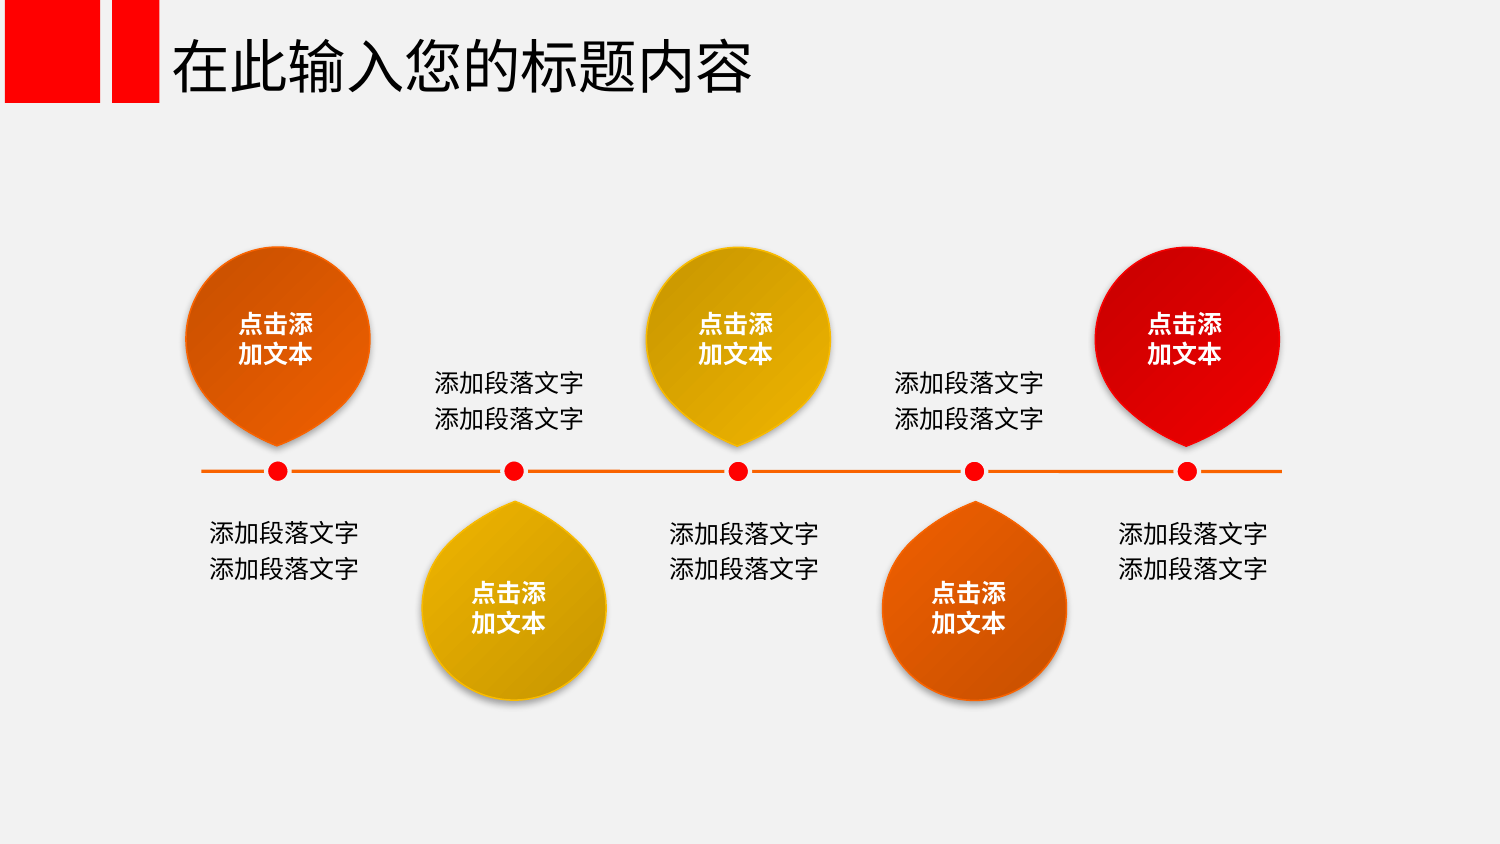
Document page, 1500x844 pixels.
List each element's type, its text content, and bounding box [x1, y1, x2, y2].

text_box 点击添加文本 [917, 570, 1032, 646]
text_box 点击添加文本 [1132, 301, 1248, 377]
text_box [266, 479, 290, 486]
text_box [1175, 479, 1199, 486]
text_box [960, 457, 989, 469]
text_box [1173, 457, 1201, 469]
text_box 添加段落文字 添加段落文字 [419, 354, 610, 441]
text_box 添加段落文字 添加段落文字 [1104, 504, 1294, 592]
text_box [726, 479, 750, 486]
text_box [645, 246, 832, 447]
text_box [185, 246, 371, 447]
text_box 添加段落文字 添加段落文字 [880, 354, 1071, 442]
text_box [500, 457, 528, 469]
text_box [502, 479, 526, 486]
text_box 点击添加文本 [456, 570, 572, 645]
text_box 在此输入您的标题内容 [156, 22, 793, 108]
text_box [881, 500, 1068, 702]
text_box 添加段落文字 添加段落文字 [194, 504, 385, 592]
text_box 添加段落文字 添加段落文字 [655, 504, 845, 592]
text_box 点击添加文本 [683, 301, 799, 377]
text_box [724, 457, 752, 469]
text_box [962, 479, 987, 486]
text_box [264, 457, 292, 469]
text_box [1094, 246, 1281, 447]
text_box 点击添加文本 [223, 301, 339, 376]
text_box [421, 500, 607, 701]
